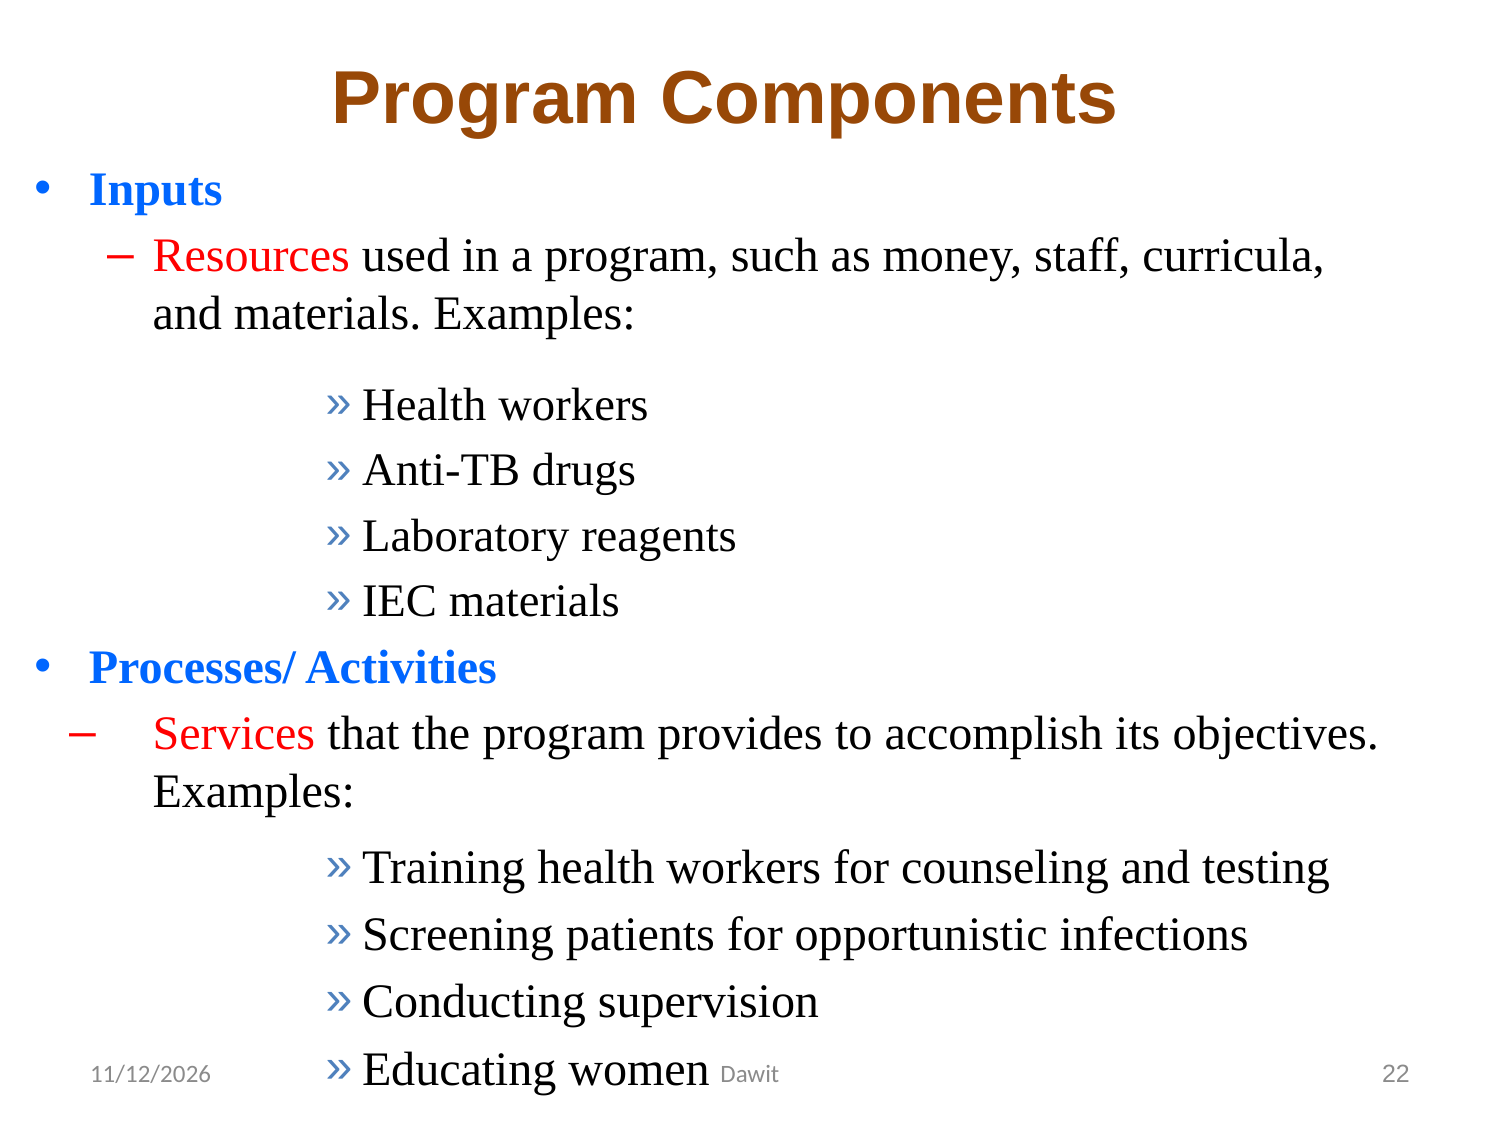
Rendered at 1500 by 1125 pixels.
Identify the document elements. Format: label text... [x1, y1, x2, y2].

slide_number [75, 1042, 425, 1103]
slide_number 22 [1395, 1042, 1425, 1103]
list Inputs Resources used in a program, such as money, staff, curricula, and materials. Examples: Health workers Anti-TB drugs Laboratory reagents IEC materials Processes/ Activities Services that the program provides to accomplish its objectives. Examples: Training health workers for counseling and testing Screening patients for opportunistic infections Conducting supervision Educating women [19, 149, 1395, 1103]
title Program Components [50, 37, 1400, 150]
footer Dawit [512, 1042, 988, 1103]
